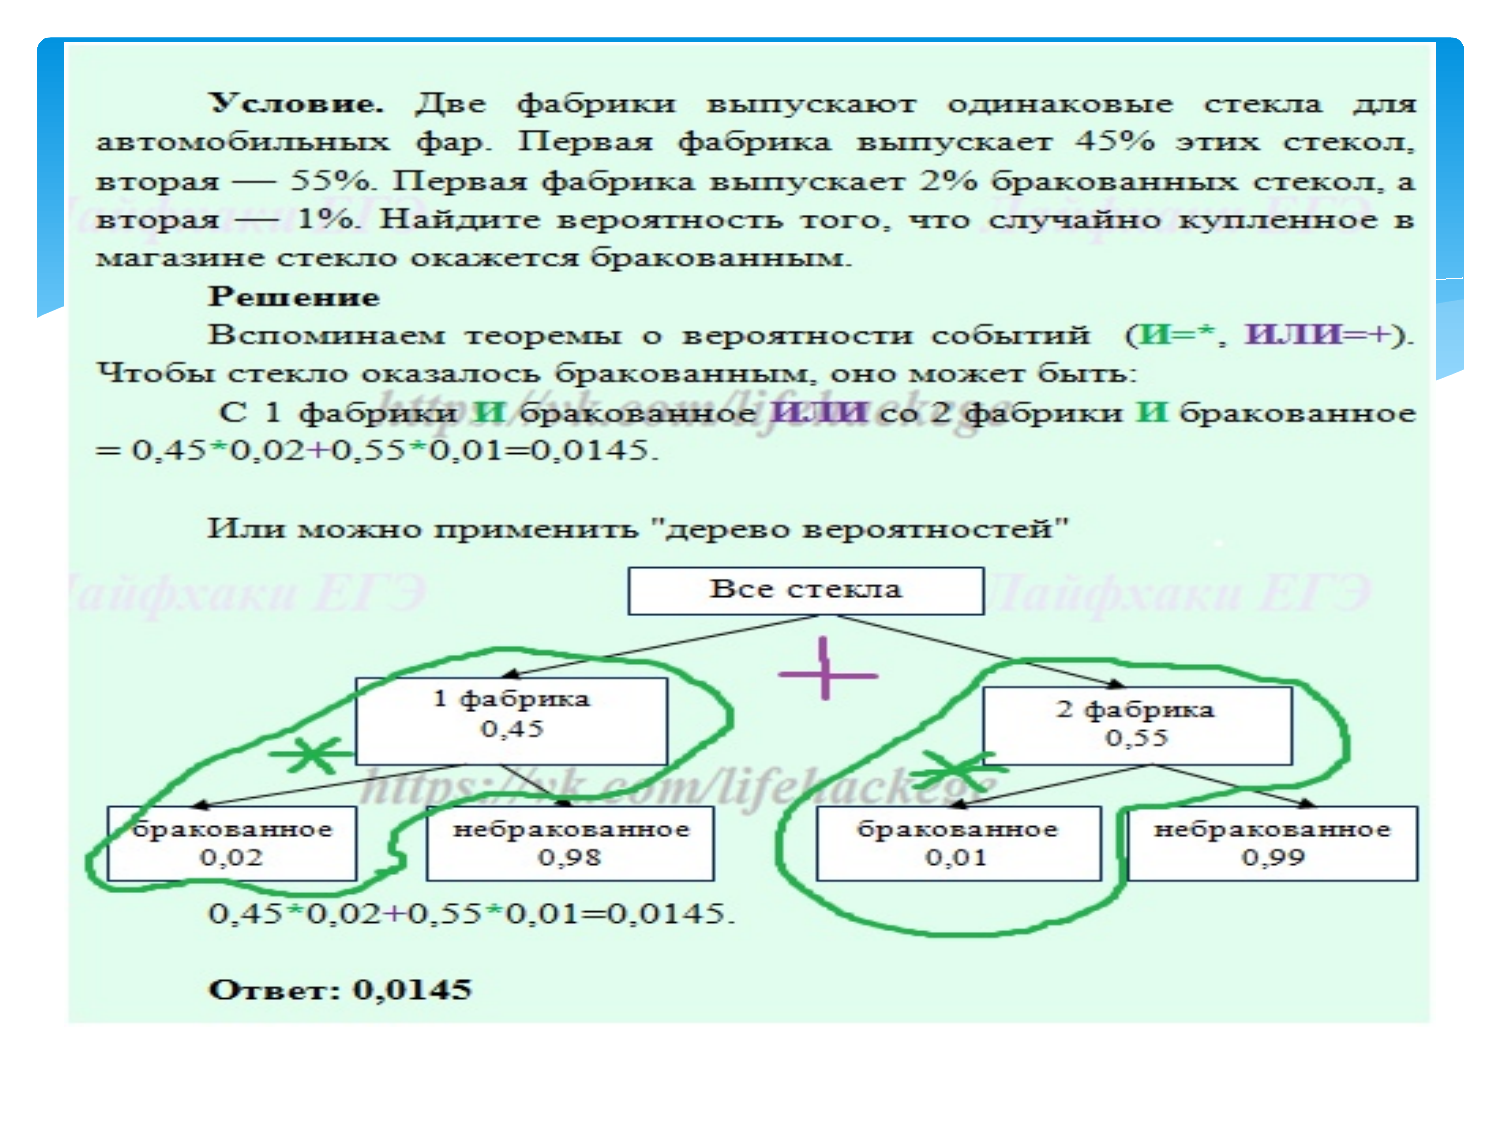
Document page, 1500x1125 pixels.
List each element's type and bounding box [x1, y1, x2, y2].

picture [64, 43, 1436, 1027]
